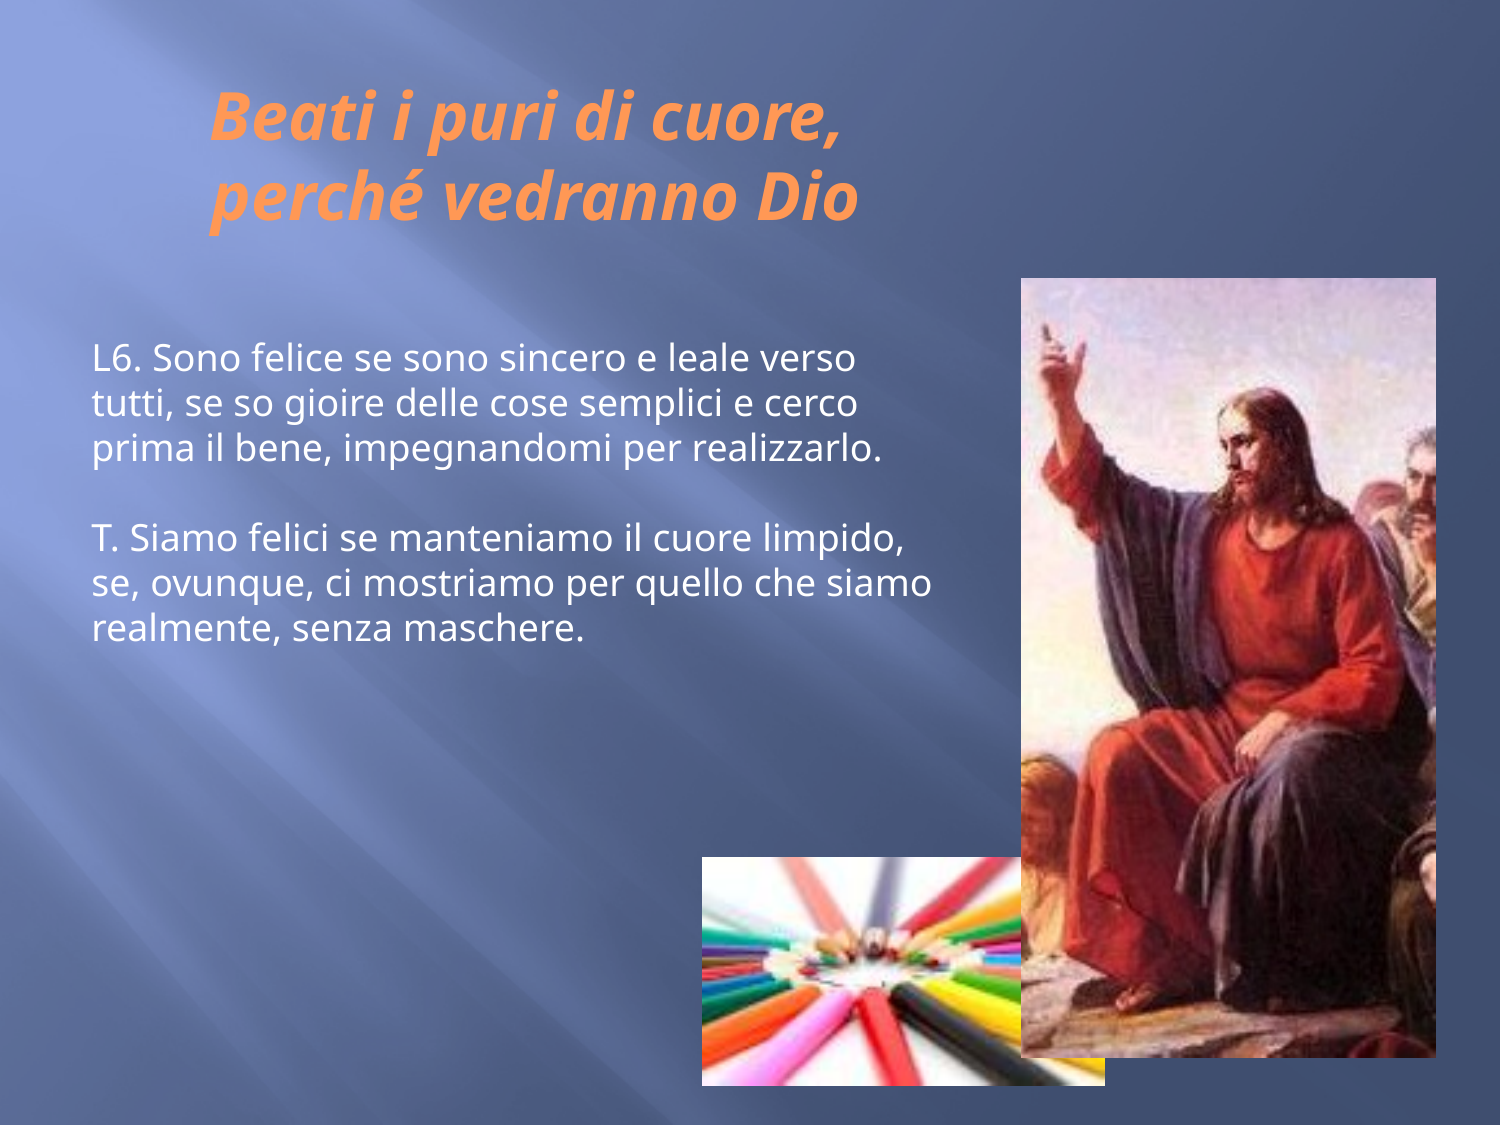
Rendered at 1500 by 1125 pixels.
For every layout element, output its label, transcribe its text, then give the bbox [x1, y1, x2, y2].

text_box Beati i puri di cuore, perché vedranno Dio [194, 66, 879, 242]
text_box L6. Sono felice se sono sincero e leale verso tutti, se so gioire delle cose semplici e cerco prima il bene, impegnandomi per realizzarlo. T. Siamo felici se manteniamo il cuore limpido, se, ovunque, ci mostriamo per quello che siamo realmente, senza maschere. [76, 326, 963, 656]
picture [702, 278, 1436, 1086]
